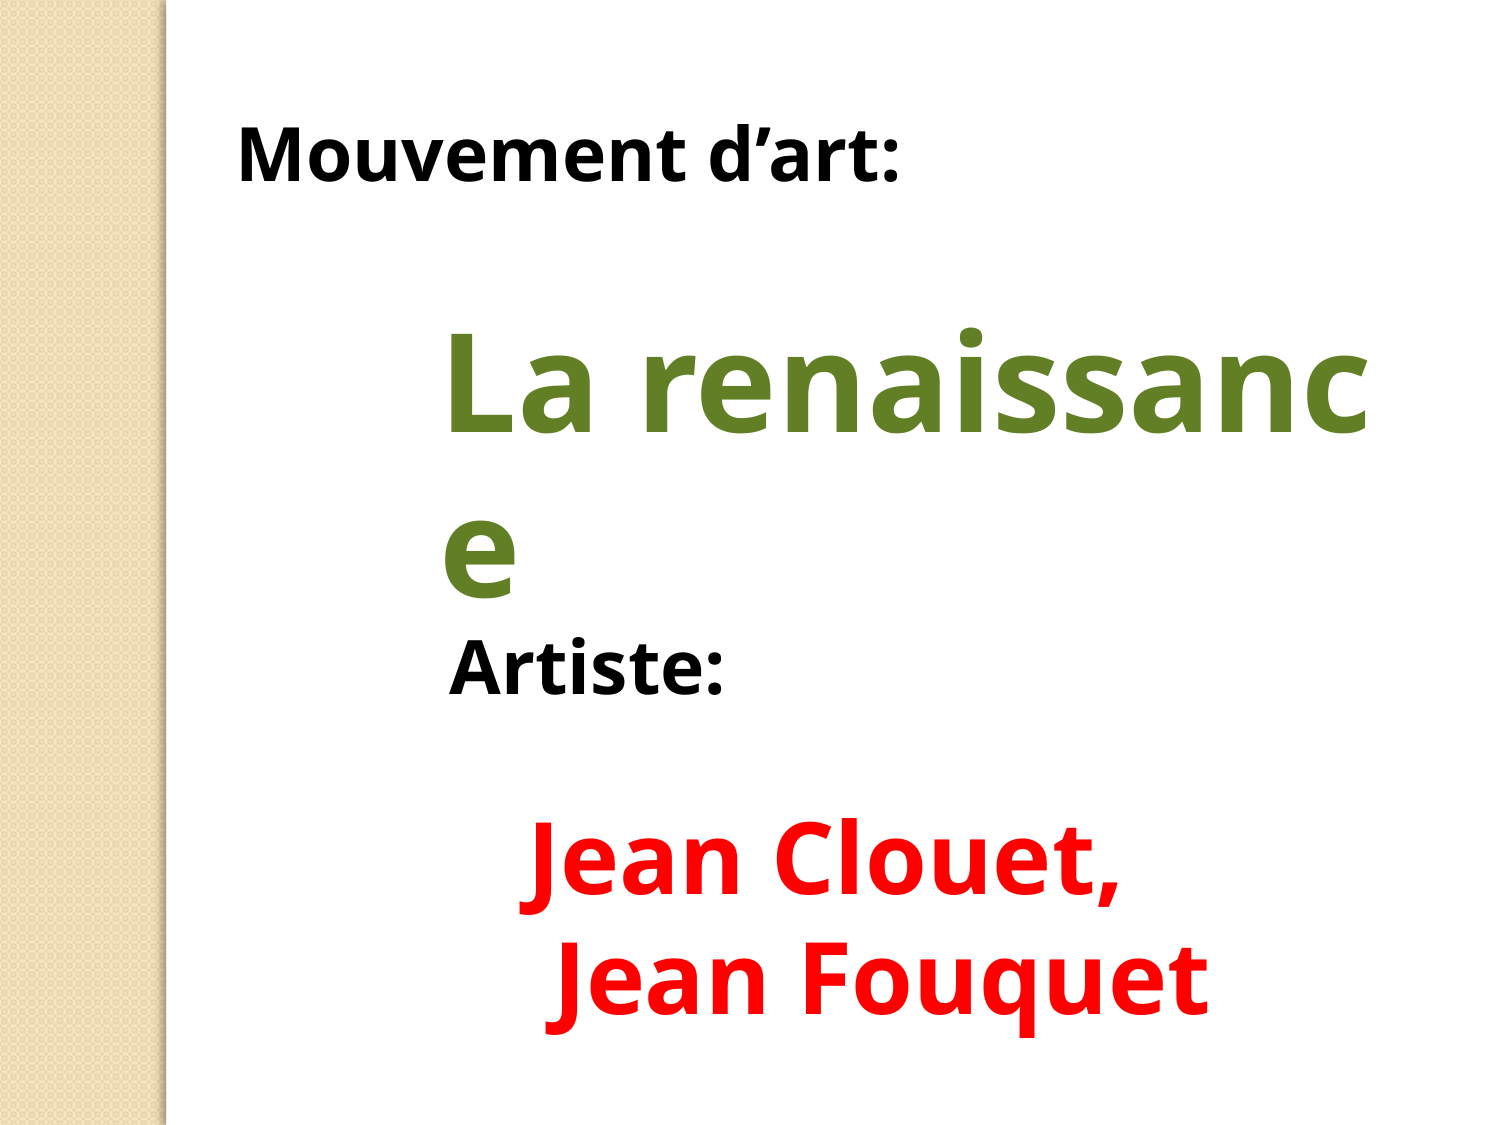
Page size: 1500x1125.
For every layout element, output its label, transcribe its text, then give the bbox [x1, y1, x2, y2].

text_box Artiste: [435, 612, 742, 718]
text_box La renaissance [425, 287, 1425, 633]
text_box Mouvement d’art: [220, 98, 917, 204]
text_box Jean Clouet, Jean Fouquet [512, 787, 1313, 1043]
